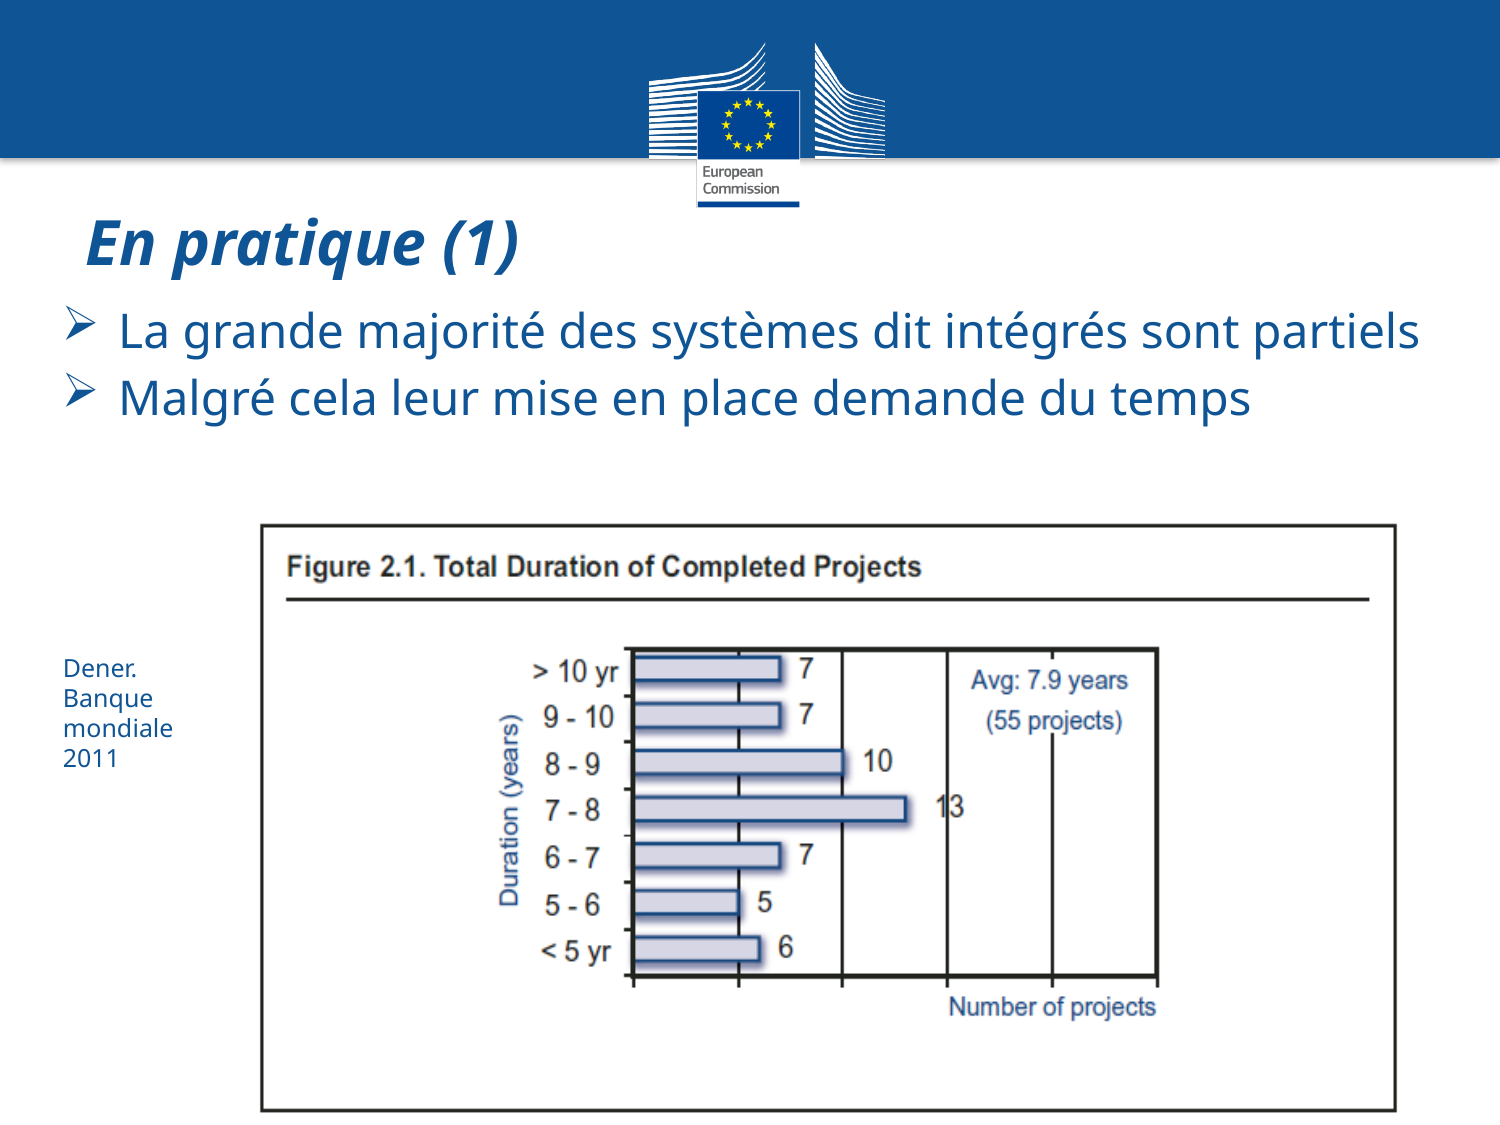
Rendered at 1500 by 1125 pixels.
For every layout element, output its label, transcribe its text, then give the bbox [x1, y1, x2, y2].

picture [649, 42, 885, 163]
picture [245, 505, 1466, 1125]
text_box Dener. Banque mondiale 2011 [48, 645, 224, 780]
title En pratique (1) [70, 163, 1421, 292]
list La grande majorité des systèmes dit intégrés sont partiels Malgré cela leur mise en place demande du temps [46, 292, 1454, 575]
